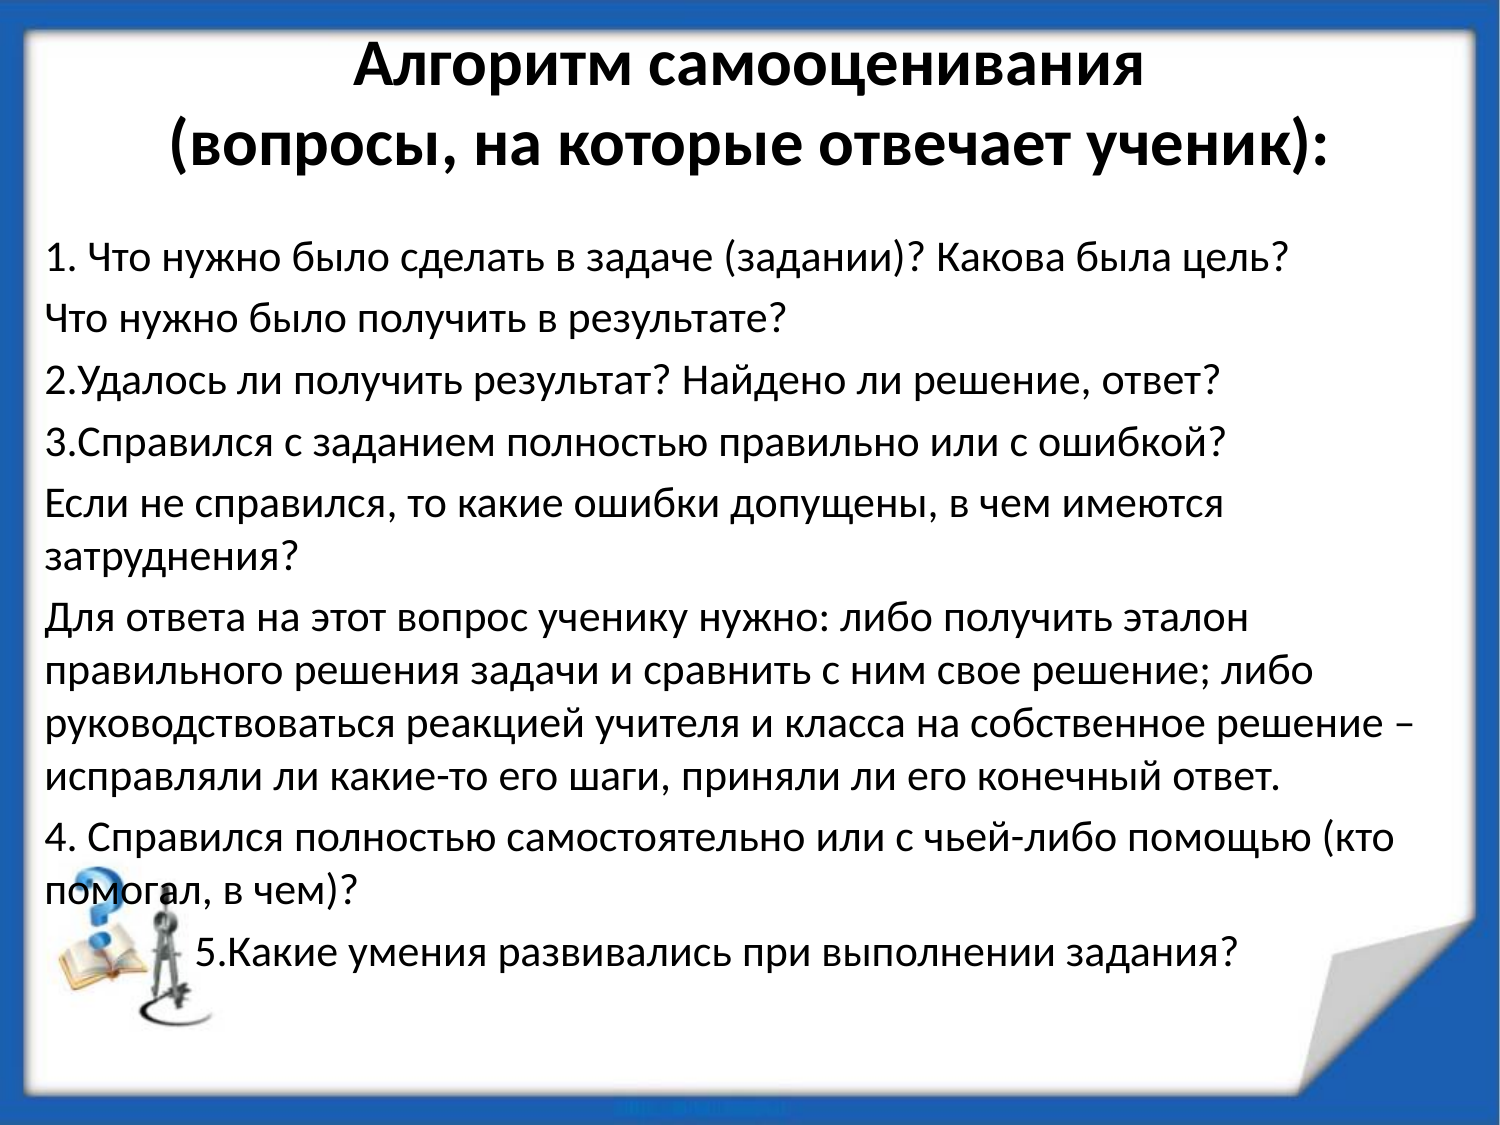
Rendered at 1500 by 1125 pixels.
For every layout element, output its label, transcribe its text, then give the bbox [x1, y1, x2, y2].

picture [0, 0, 1500, 1125]
title Алгоритм самооценивания (вопросы, на которые отвечает ученик): [75, 45, 1425, 219]
list 1. Что нужно было сделать в задаче (задании)? Какова была цель? Что нужно было получить в результате? 2.Удалось ли получить результат? Найдено ли решение, ответ? 3.Справился с заданием полностью правильно или с ошибкой? Если не справился, то какие ошибки допущены, в чем имеются затруднения? Для ответа на этот вопрос ученику нужно: либо получить эталон правильного решения задачи и сравнить с ним свое решение; либо руководствоваться реакцией учителя и класса на собственное решение – исправляли ли какие-то его шаги, приняли ли его конечный ответ. 4. Справился полностью самостоятельно или с чьей-либо помощью (кто помогал, в чем)? 5.Какие умения развивались при выполнении задания? [29, 219, 1483, 1014]
